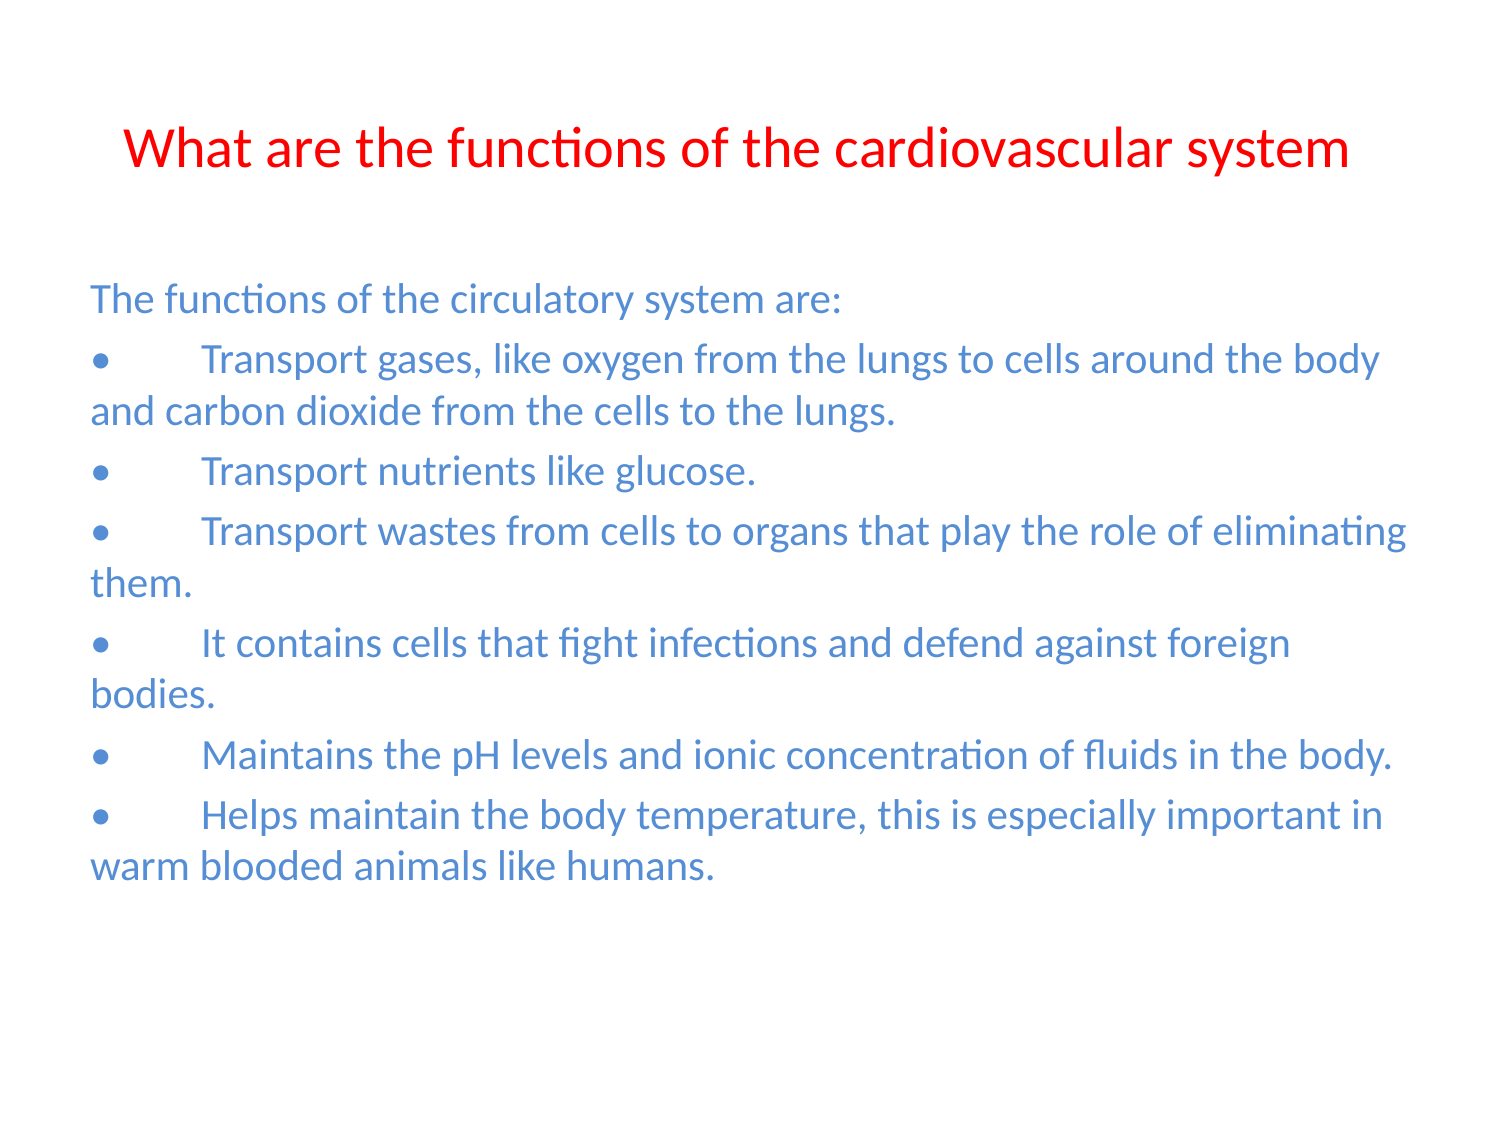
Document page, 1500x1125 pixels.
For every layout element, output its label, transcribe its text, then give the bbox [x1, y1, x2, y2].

list The functions of the circulatory system are: • Transport gases, like oxygen from the lungs to cells around the body and carbon dioxide from the cells to the lungs. • Transport nutrients like glucose. • Transport wastes from cells to organs that play the role of eliminating them. • It contains cells that fight infections and defend against foreign bodies. • Maintains the pH levels and ionic concentration of fluids in the body. • Helps maintain the body temperature, this is especially important in warm blooded animals like humans. [75, 262, 1425, 1005]
title What are the functions of the cardiovascular system [62, 50, 1413, 238]
